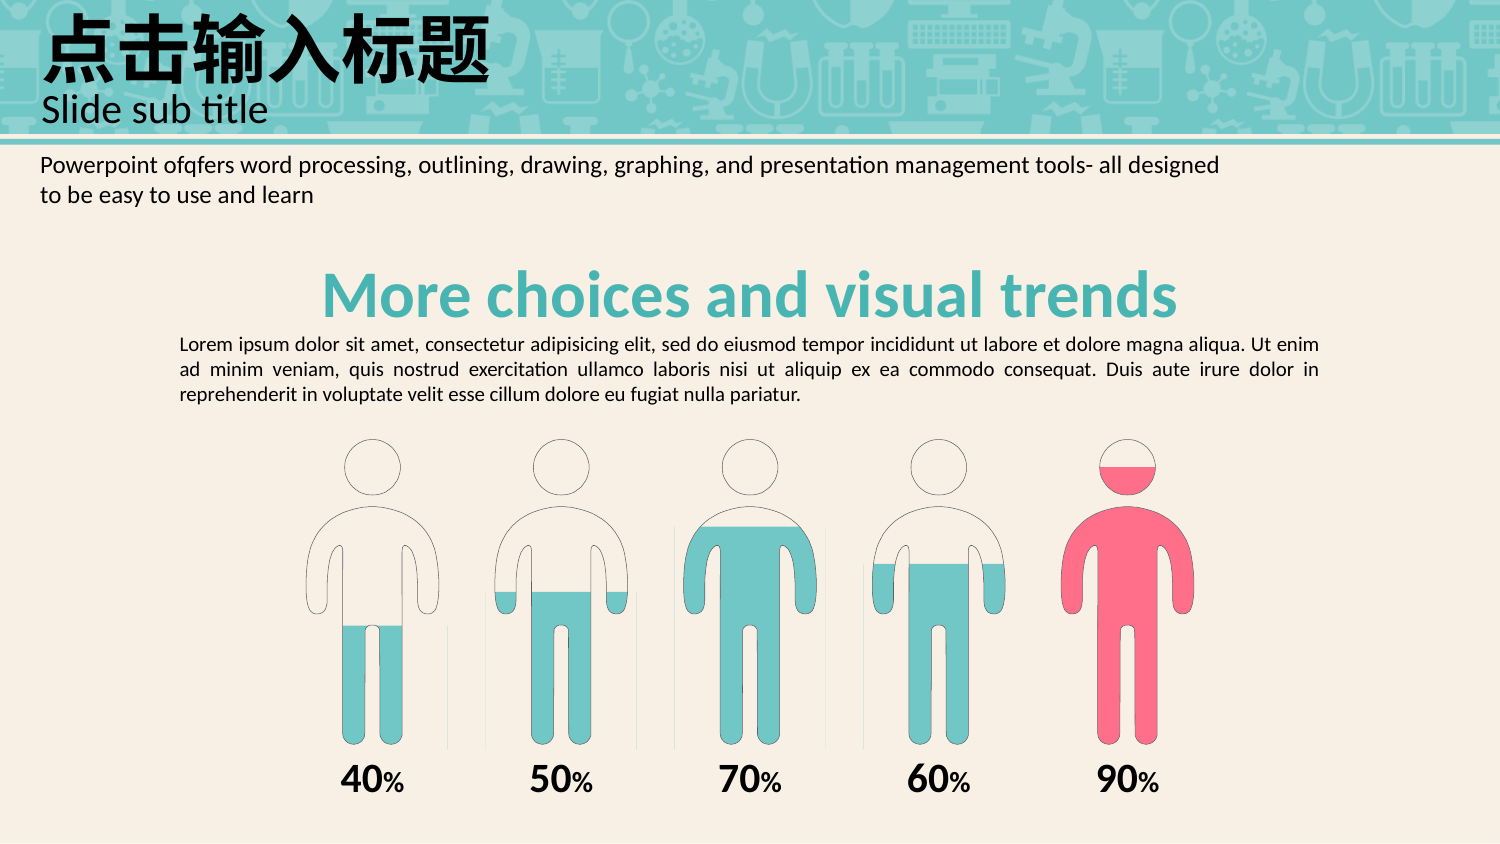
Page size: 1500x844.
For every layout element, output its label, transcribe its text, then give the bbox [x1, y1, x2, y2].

list Slide sub title [41, 108, 1365, 146]
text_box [863, 418, 1015, 766]
text_box 40% [318, 773, 427, 802]
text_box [485, 418, 637, 766]
picture [0, 0, 1500, 134]
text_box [296, 418, 448, 766]
text_box Lorem ipsum dolor sit amet, consectetur adipisicing elit, sed do eiusmod tempor incididunt ut labore et dolore magna aliqua. Ut enim ad minim veniam, quis nostrud exercitation ullamco laboris nisi ut aliquip ex ea commodo consequat. Duis aute irure dolor in reprehenderit in voluptate velit esse cillum dolore eu fugiat nulla pariatur. [179, 330, 1321, 406]
text_box Powerpoint ofqfers word processing, outlining, drawing, graphing, and presentation management tools- all designed to be easy to use and learn [40, 148, 1247, 209]
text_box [674, 418, 826, 766]
text_box 90% [1073, 773, 1182, 802]
text_box 70% [695, 773, 804, 802]
text_box More choices and visual trends [179, 266, 1321, 330]
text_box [1051, 418, 1203, 766]
text_box 50% [507, 773, 616, 802]
text_box 60% [884, 773, 993, 802]
list 点击输入标题 [41, 19, 1365, 108]
